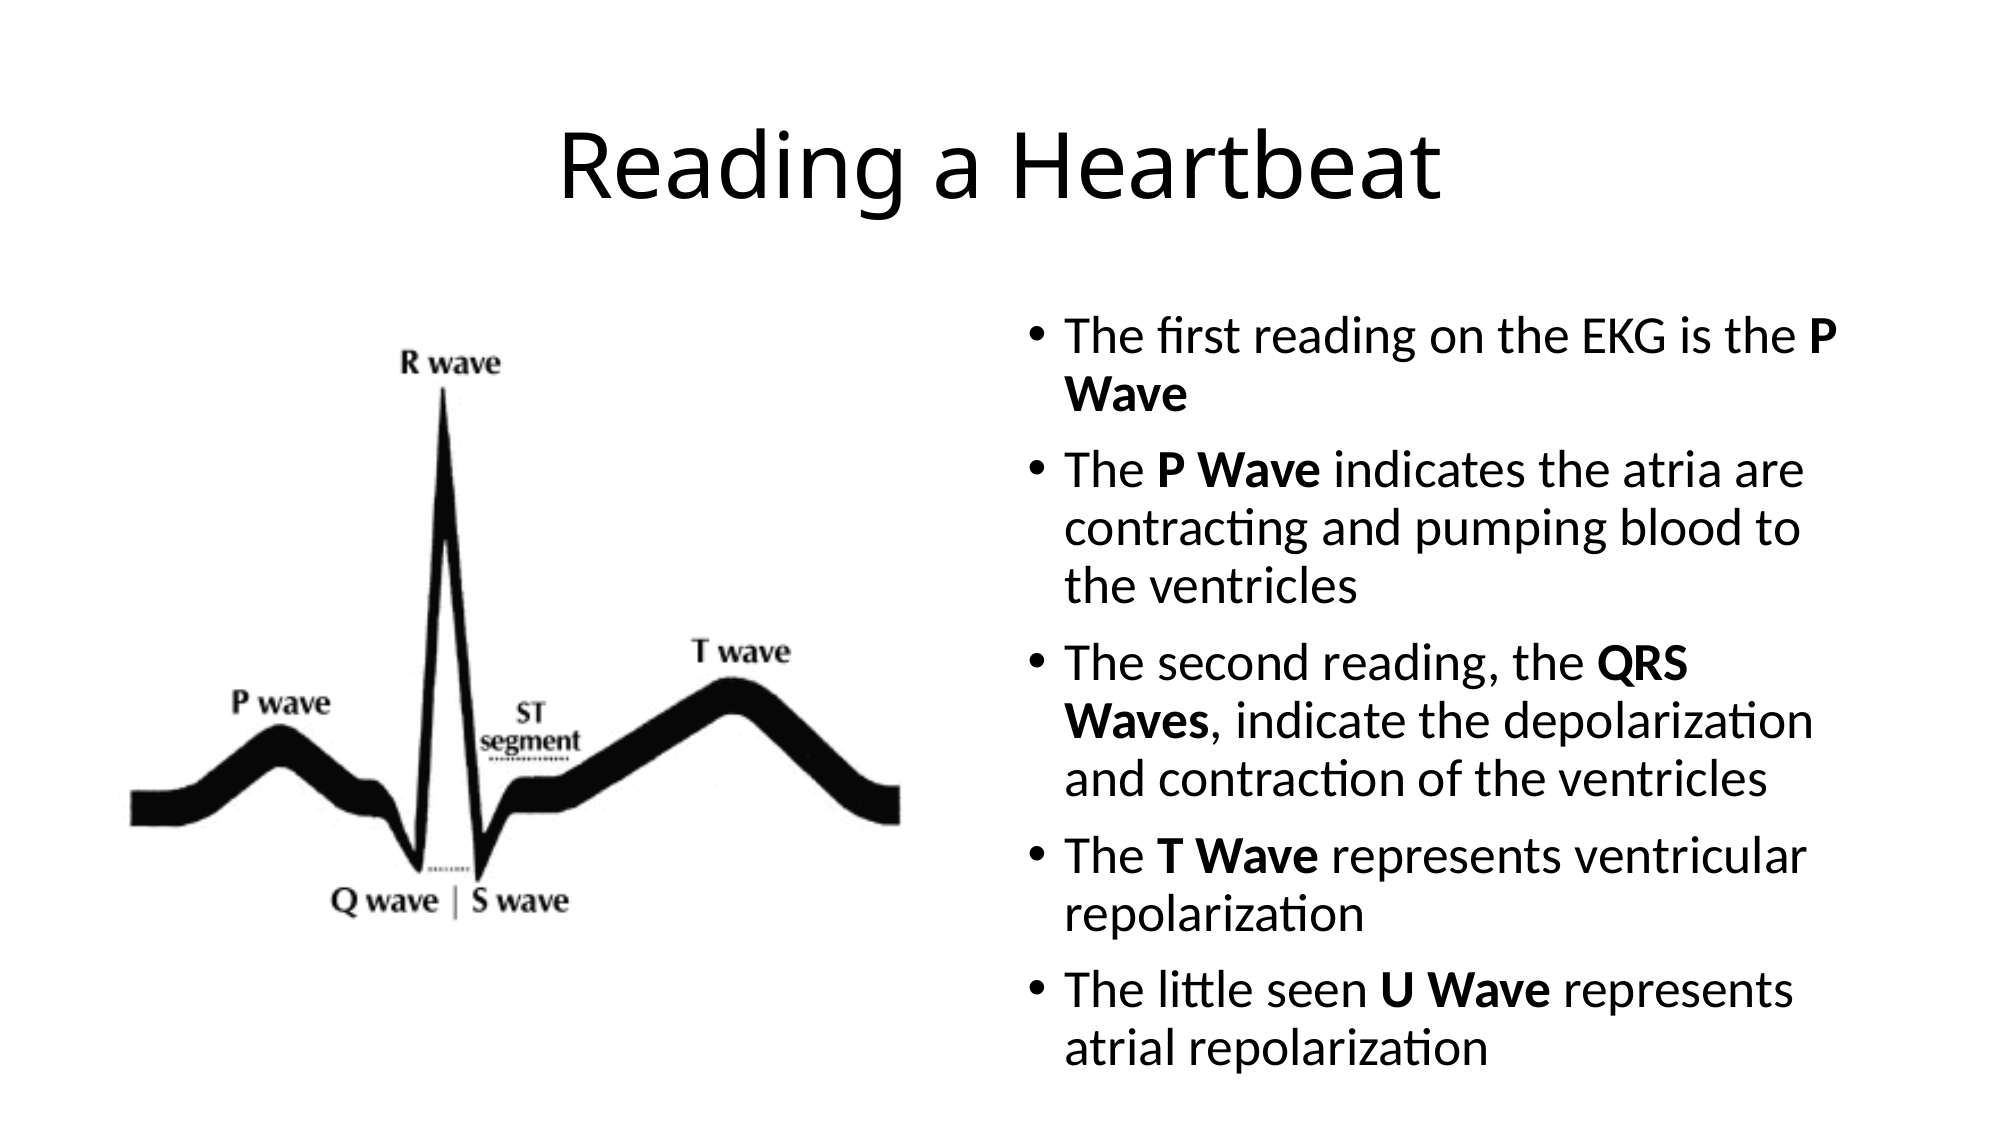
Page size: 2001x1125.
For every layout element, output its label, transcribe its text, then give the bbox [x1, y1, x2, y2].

title Reading a Heartbeat [137, 59, 1863, 278]
picture [117, 340, 912, 929]
list The first reading on the EKG is the P Wave The P Wave indicates the atria are contracting and pumping blood to the ventricles The second reading, the QRS Waves, indicate the depolarization and contraction of the ventricles The T Wave represents ventricular repolarization The little seen U Wave represents atrial repolarization [1012, 299, 1863, 1088]
